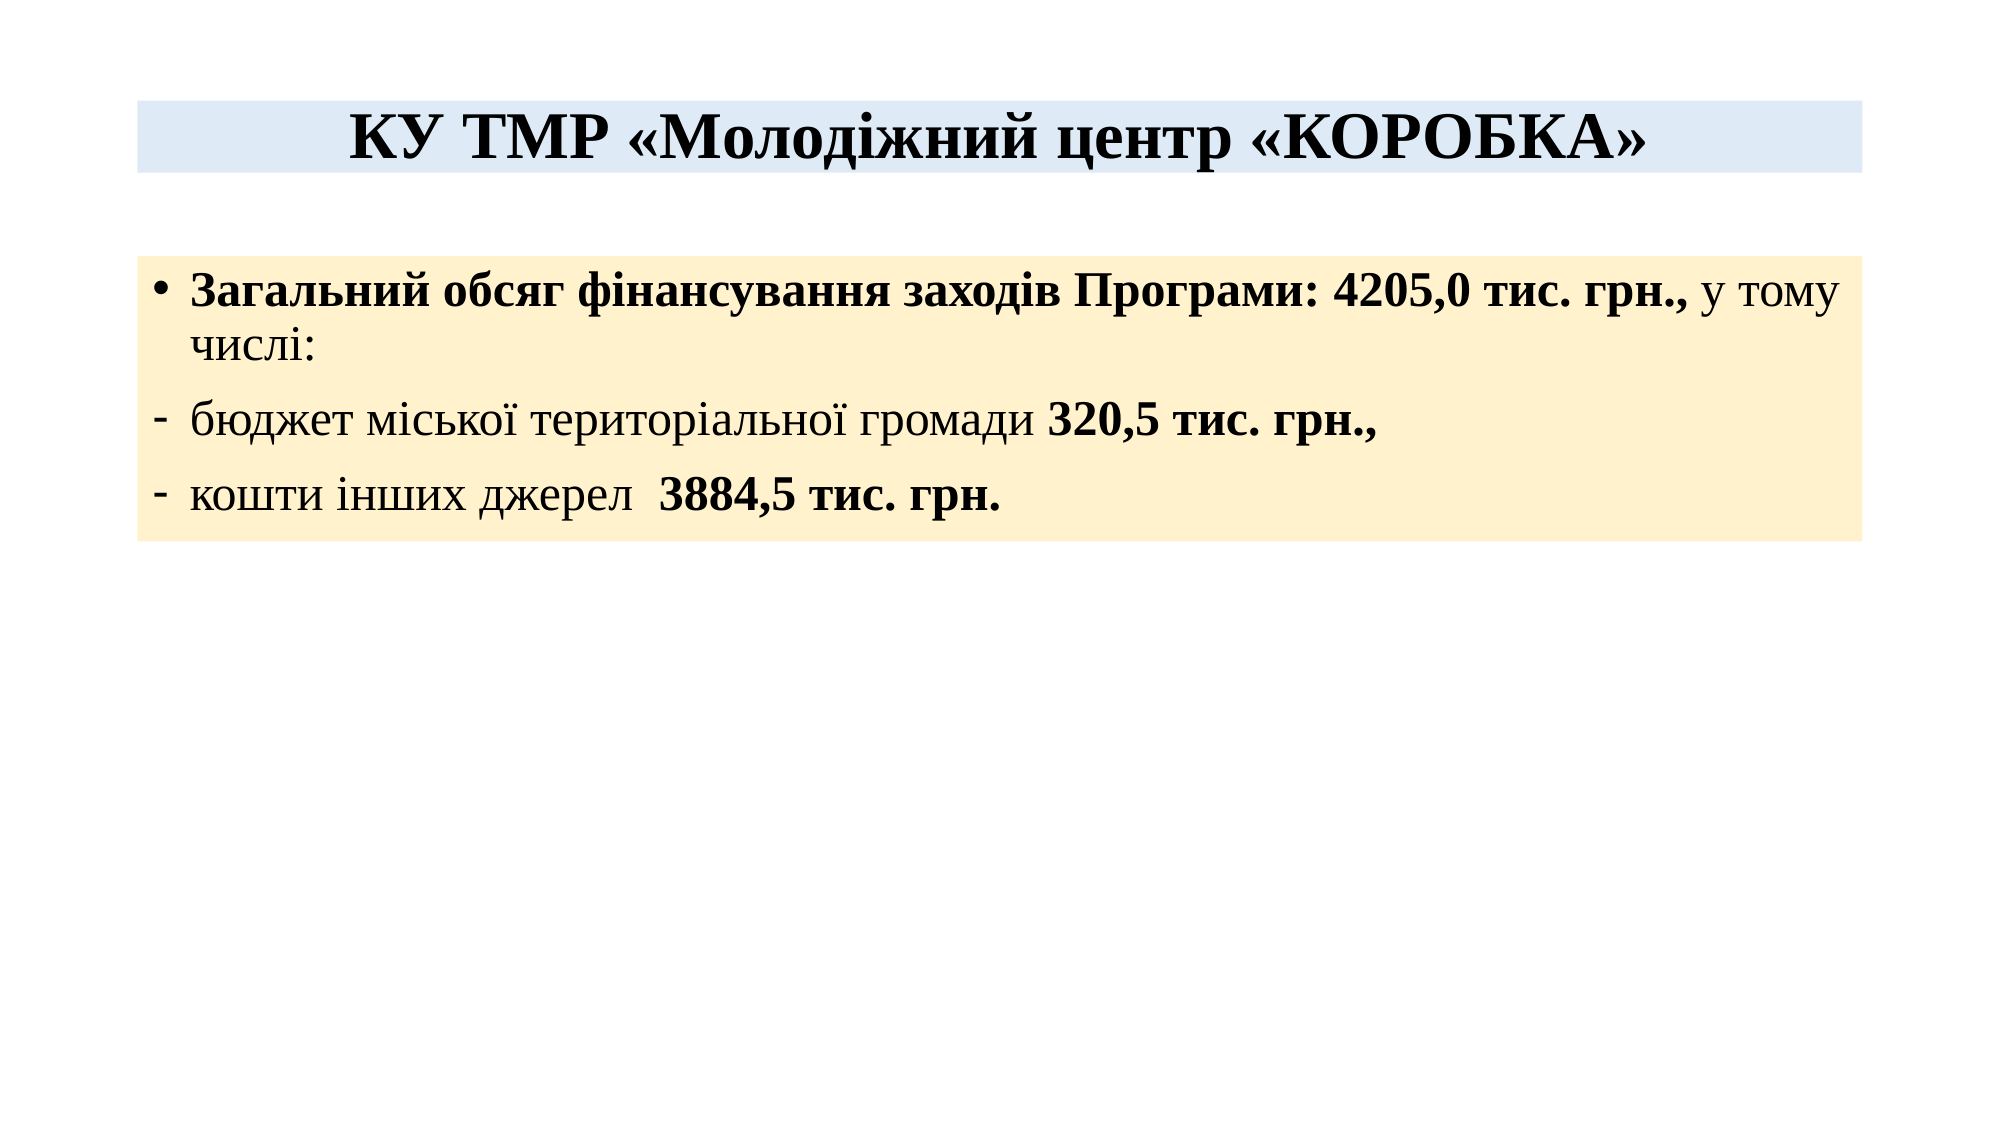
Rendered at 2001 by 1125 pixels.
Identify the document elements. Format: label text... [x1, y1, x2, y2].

list Загальний обсяг фінансування заходів Програми: 4205,0 тис. грн., у тому числі: бюджет міської територіальної громади 320,5 тис. грн., кошти інших джерел 3884,5 тис. грн. [137, 256, 1863, 542]
title КУ ТМР «Молодіжний центр «КОРОБКА» [137, 100, 1863, 173]
